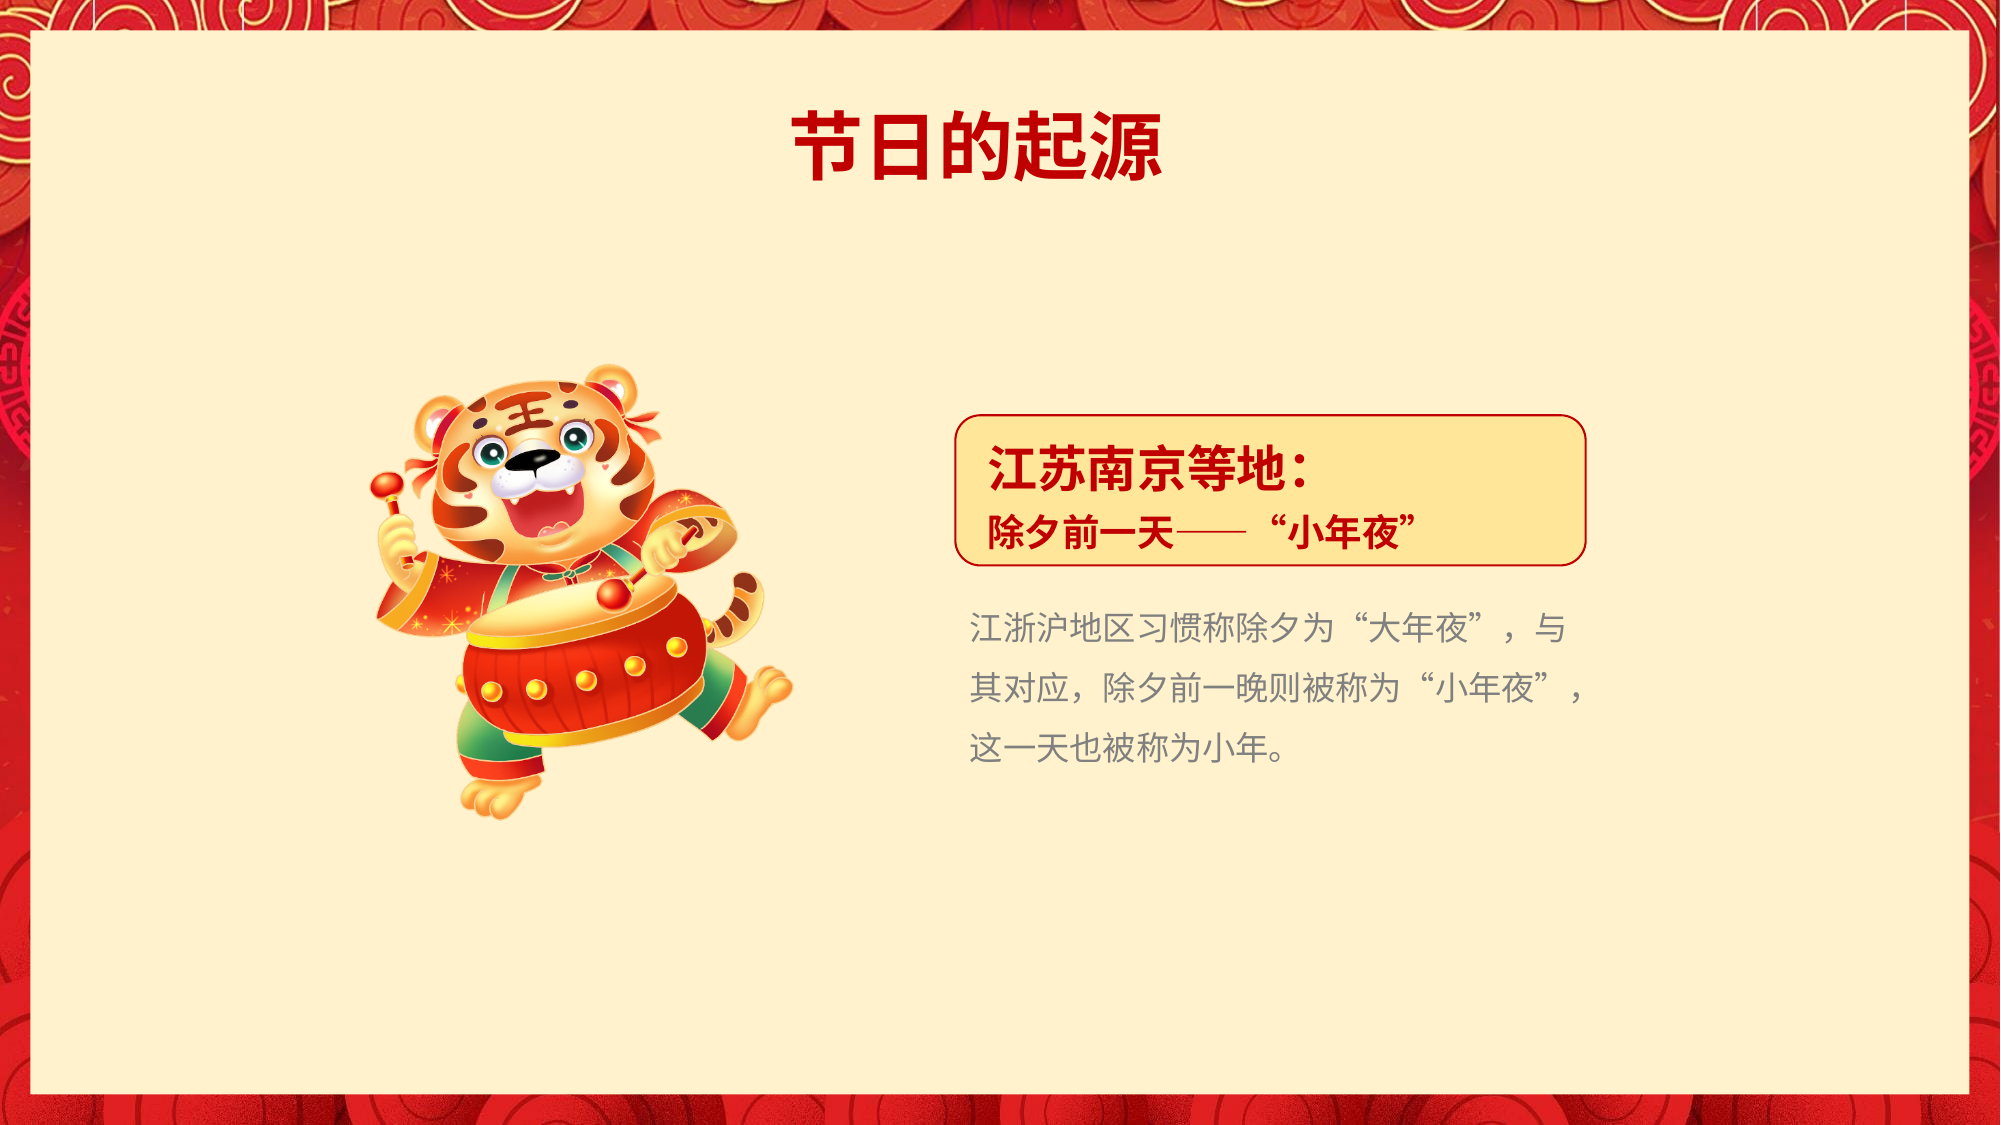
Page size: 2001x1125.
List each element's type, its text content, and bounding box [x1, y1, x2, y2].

picture [0, 0, 2000, 1125]
text_box 节日的起源 [773, 92, 1227, 198]
text_box 江浙沪地区习惯称除夕为“大年夜”，与其对应，除夕前一晚则被称为“小年夜”，这一天也被称为小年。 [955, 580, 1586, 775]
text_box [955, 415, 1586, 566]
text_box [287, 995, 1288, 1101]
